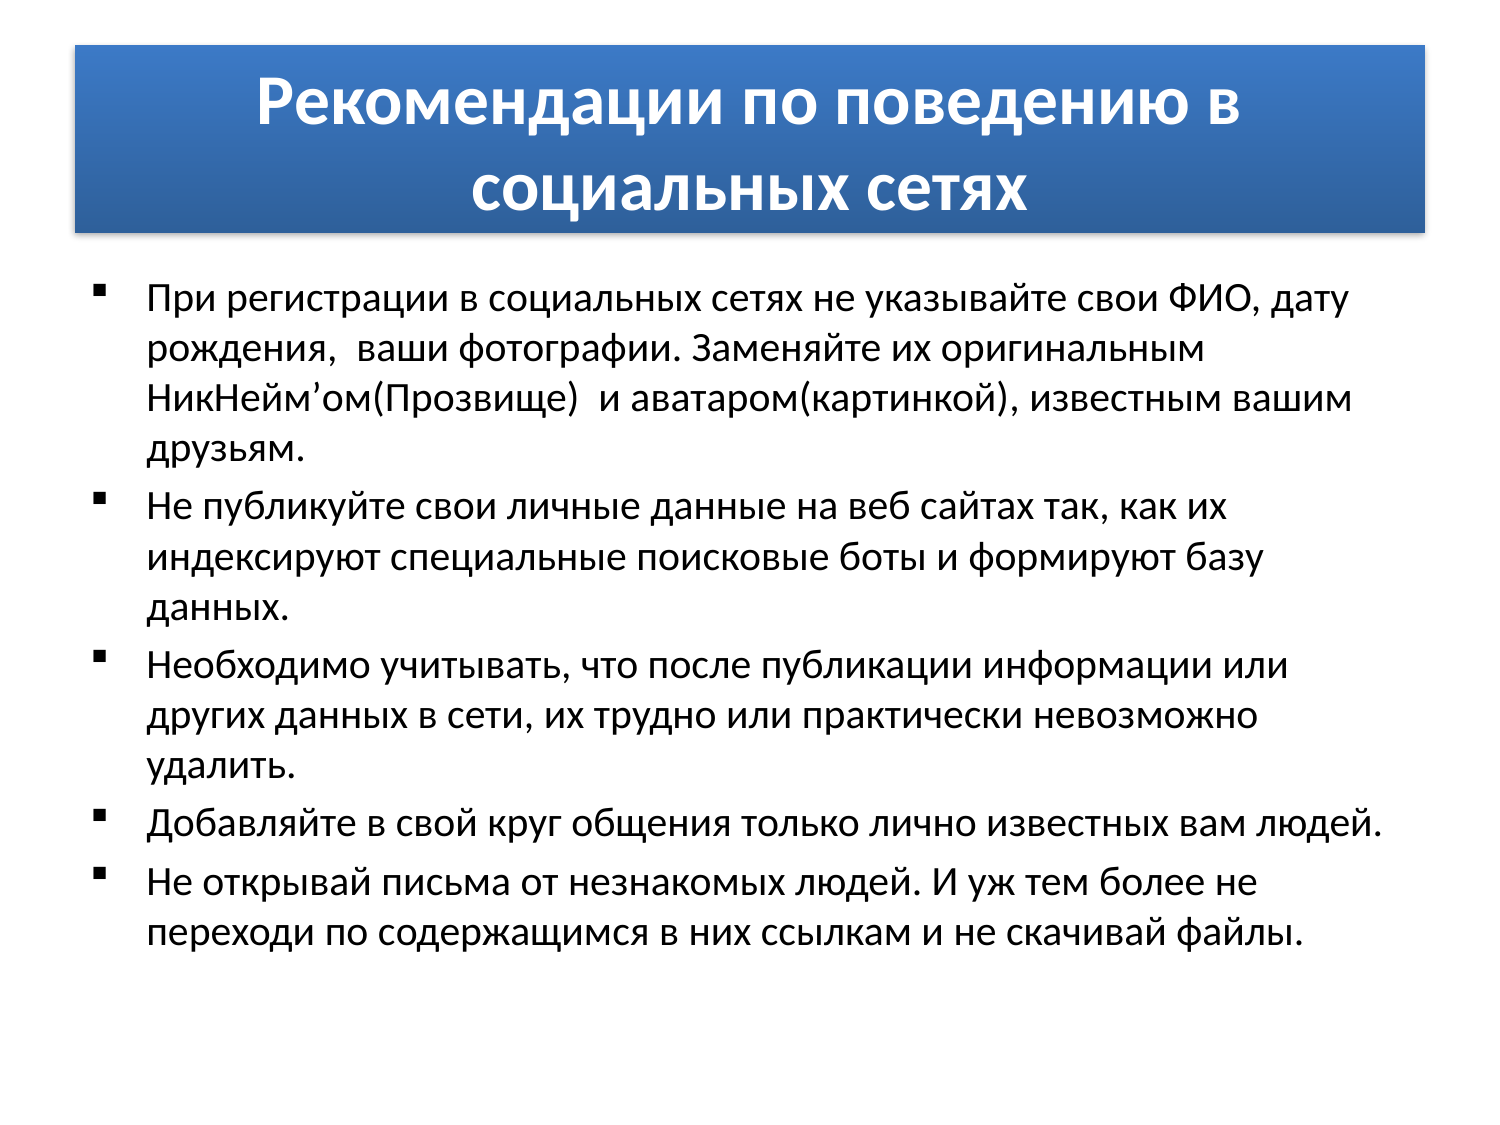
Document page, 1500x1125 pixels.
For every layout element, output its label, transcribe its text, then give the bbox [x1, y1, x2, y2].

list При регистрации в социальных сетях не указывайте свои ФИО, дату рождения, ваши фотографии. Заменяйте их оригинальным НикНейм’ом(Прозвище) и аватаром(картинкой), известным вашим друзьям. Не публикуйте свои личные данные на веб сайтах так, как их индексируют специальные поисковые боты и формируют базу данных. Необходимо учитывать, что после публикации информации или других данных в сети, их трудно или практически невозможно удалить. Добавляйте в свой круг общения только лично известных вам людей. Не открывай письма от незнакомых людей. И уж тем более не переходи по содержащимся в них ссылкам и не скачивай файлы. [75, 262, 1425, 1005]
title Рекомендации по поведению в социальных сетях [75, 45, 1425, 233]
